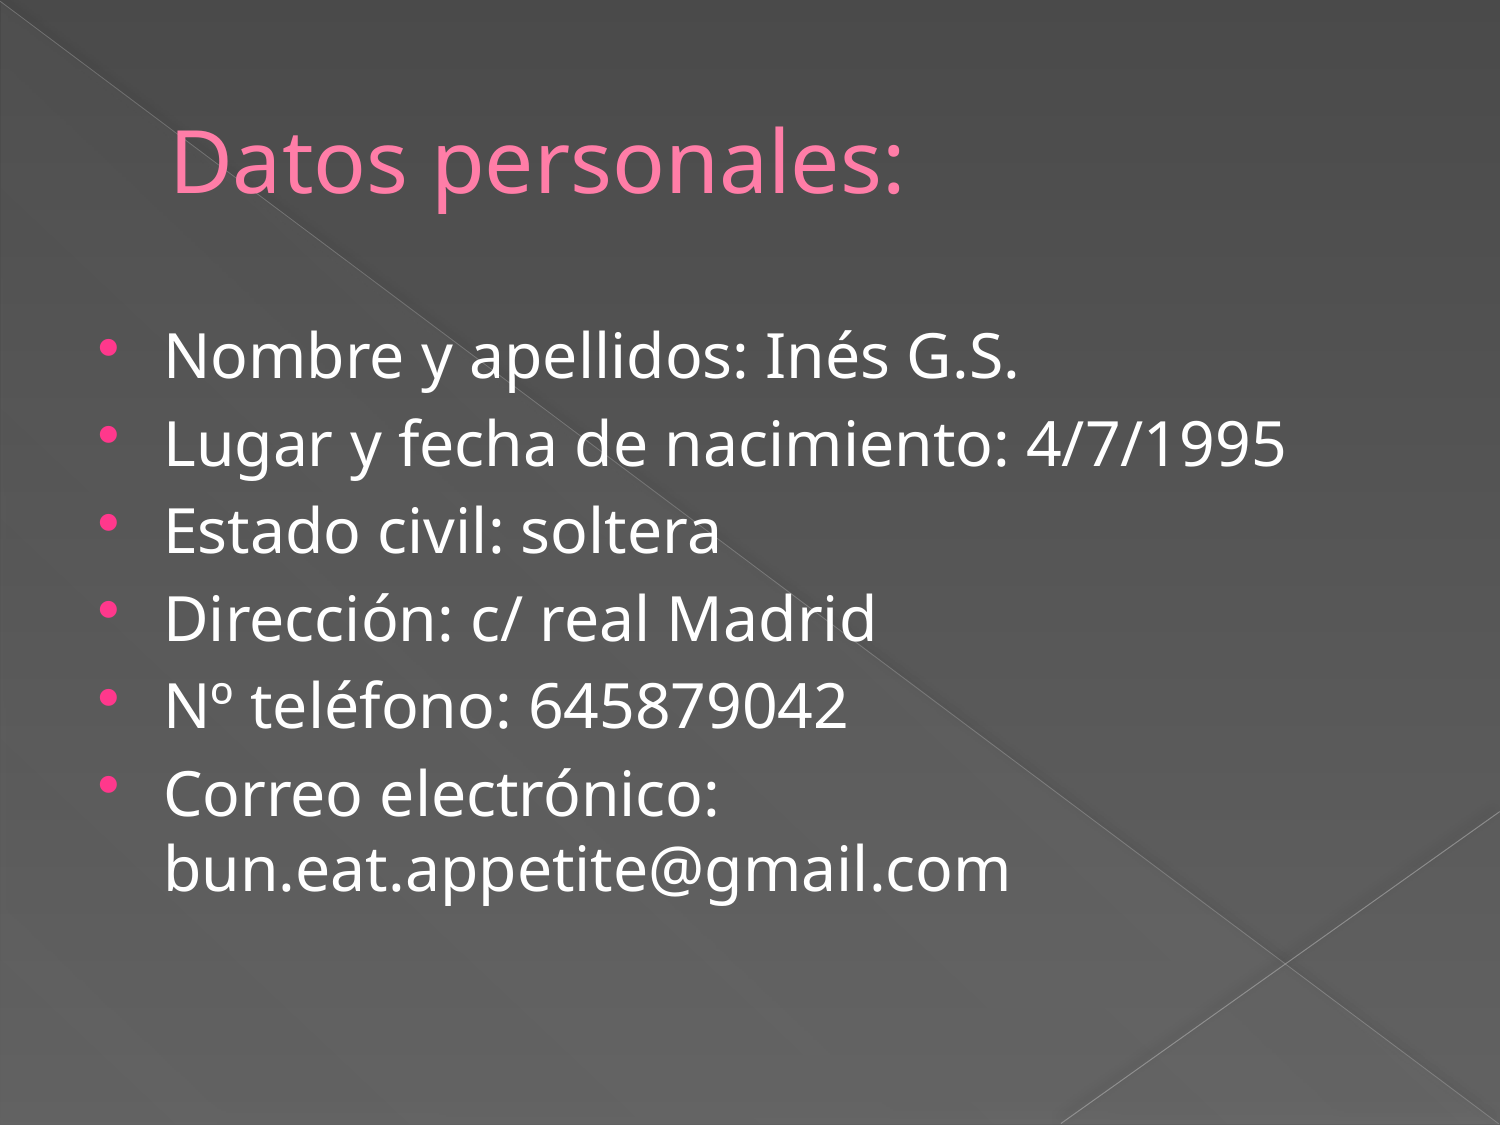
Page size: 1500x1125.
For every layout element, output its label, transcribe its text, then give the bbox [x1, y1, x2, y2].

list Nombre y apellidos: Inés G.S. Lugar y fecha de nacimiento: 4/7/1995 Estado civil: soltera Dirección: c/ real Madrid Nº teléfono: 645879042 Correo electrónico: bun.eat.appetite@gmail.com [75, 308, 1425, 1059]
title Datos personales: [75, 43, 1425, 274]
